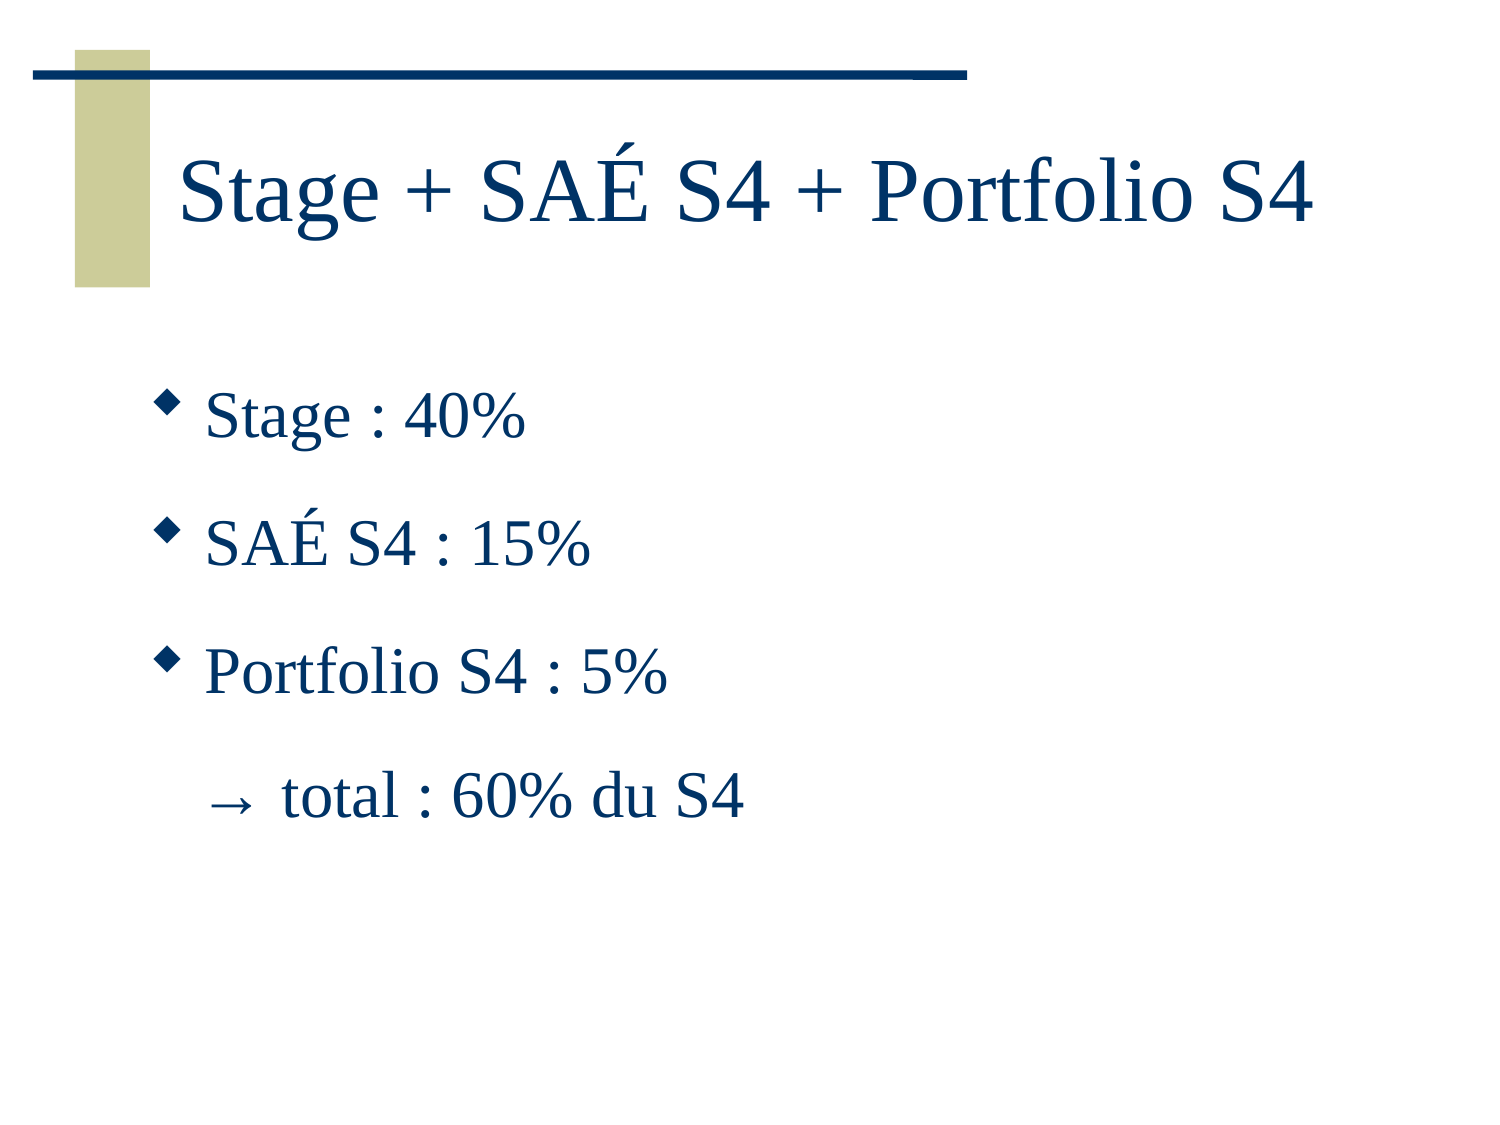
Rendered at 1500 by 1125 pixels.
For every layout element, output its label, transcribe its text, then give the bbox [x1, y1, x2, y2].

title Stage + SAÉ S4 + Portfolio S4 [162, 99, 1450, 288]
list Stage : 40% SAÉ S4 : 15% Portfolio S4 : 5% → total : 60% du S4 [132, 363, 1439, 1000]
